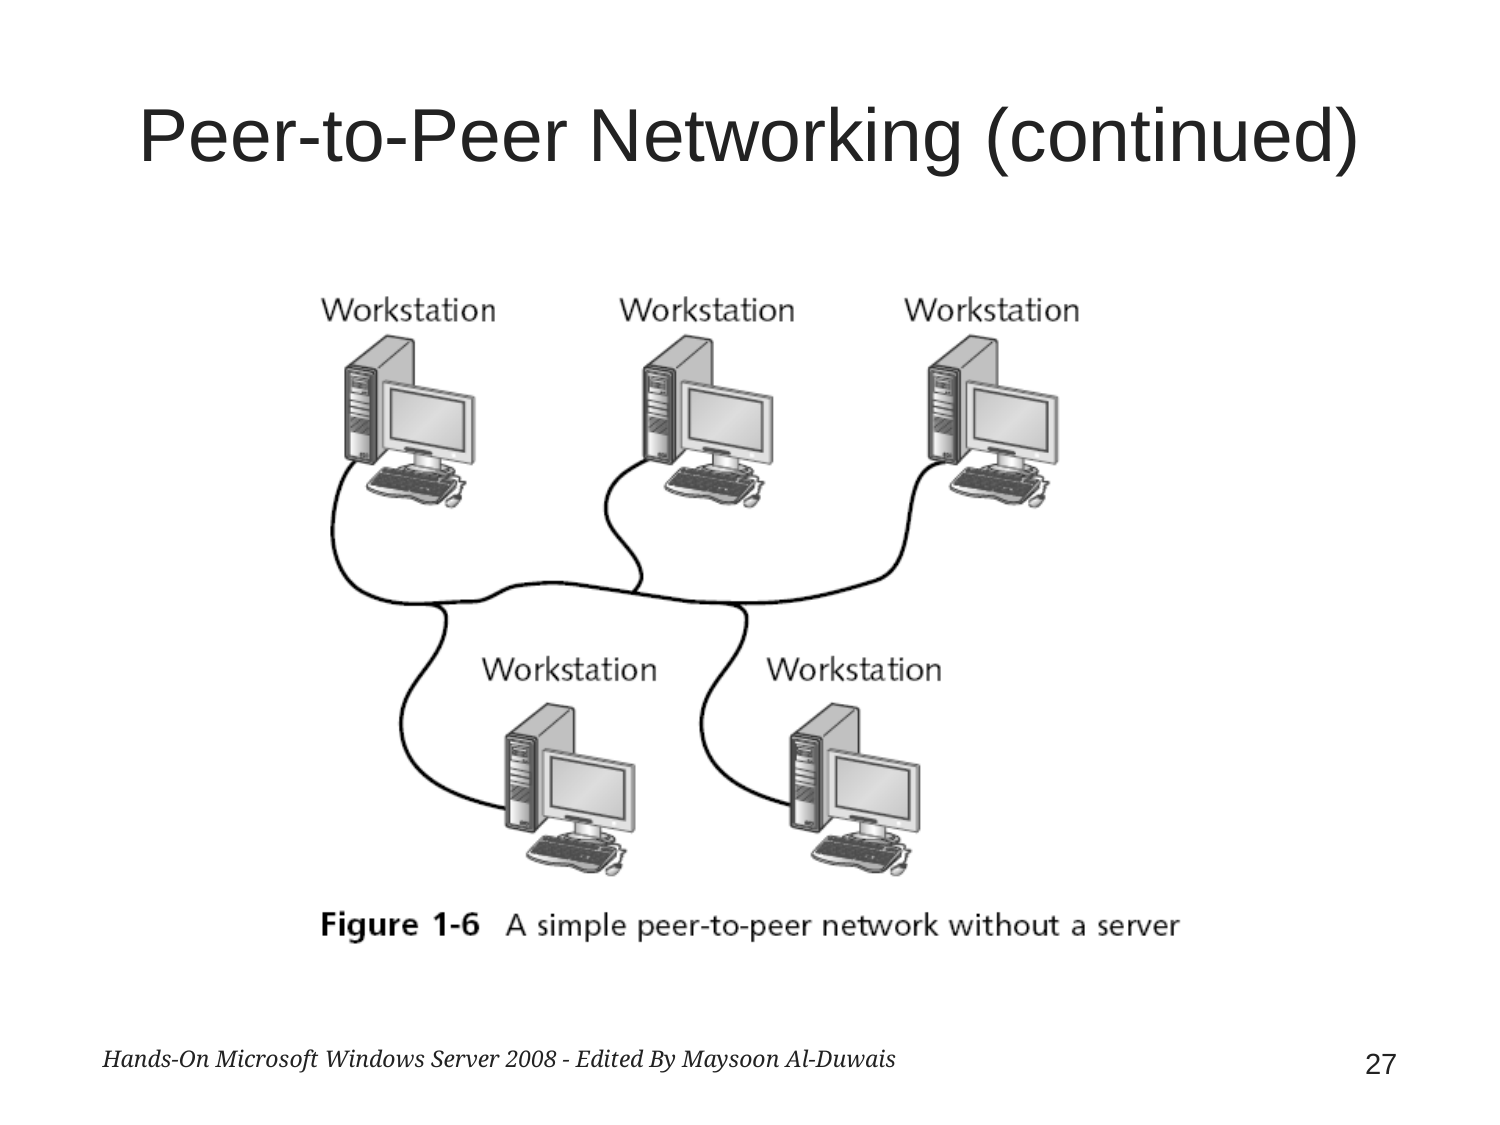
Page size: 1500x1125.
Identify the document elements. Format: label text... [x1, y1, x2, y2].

slide_number 27 [1074, 1037, 1413, 1101]
picture [315, 291, 1185, 951]
footer Hands-On Microsoft Windows Server 2008 - Edited By Maysoon Al-Duwais [87, 1037, 1051, 1101]
title Peer-to-Peer Networking (continued) [87, 37, 1413, 226]
